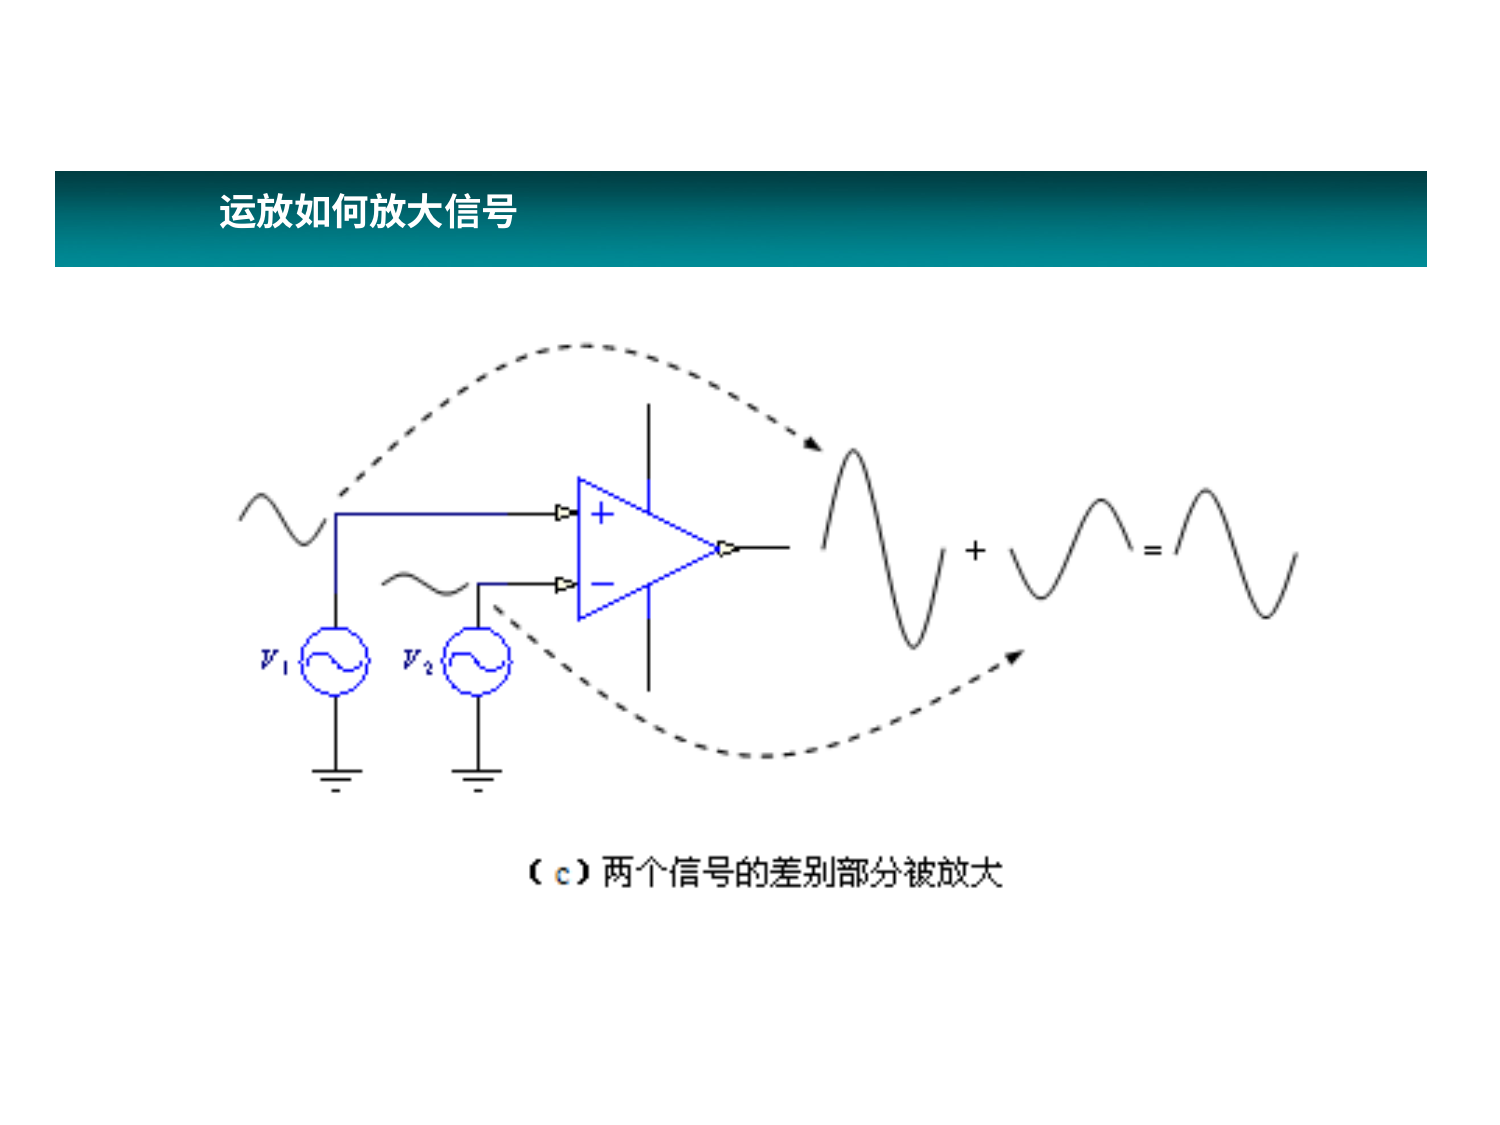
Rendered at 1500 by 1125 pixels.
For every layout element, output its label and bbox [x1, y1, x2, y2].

picture [203, 317, 1341, 902]
picture [55, 170, 1428, 267]
